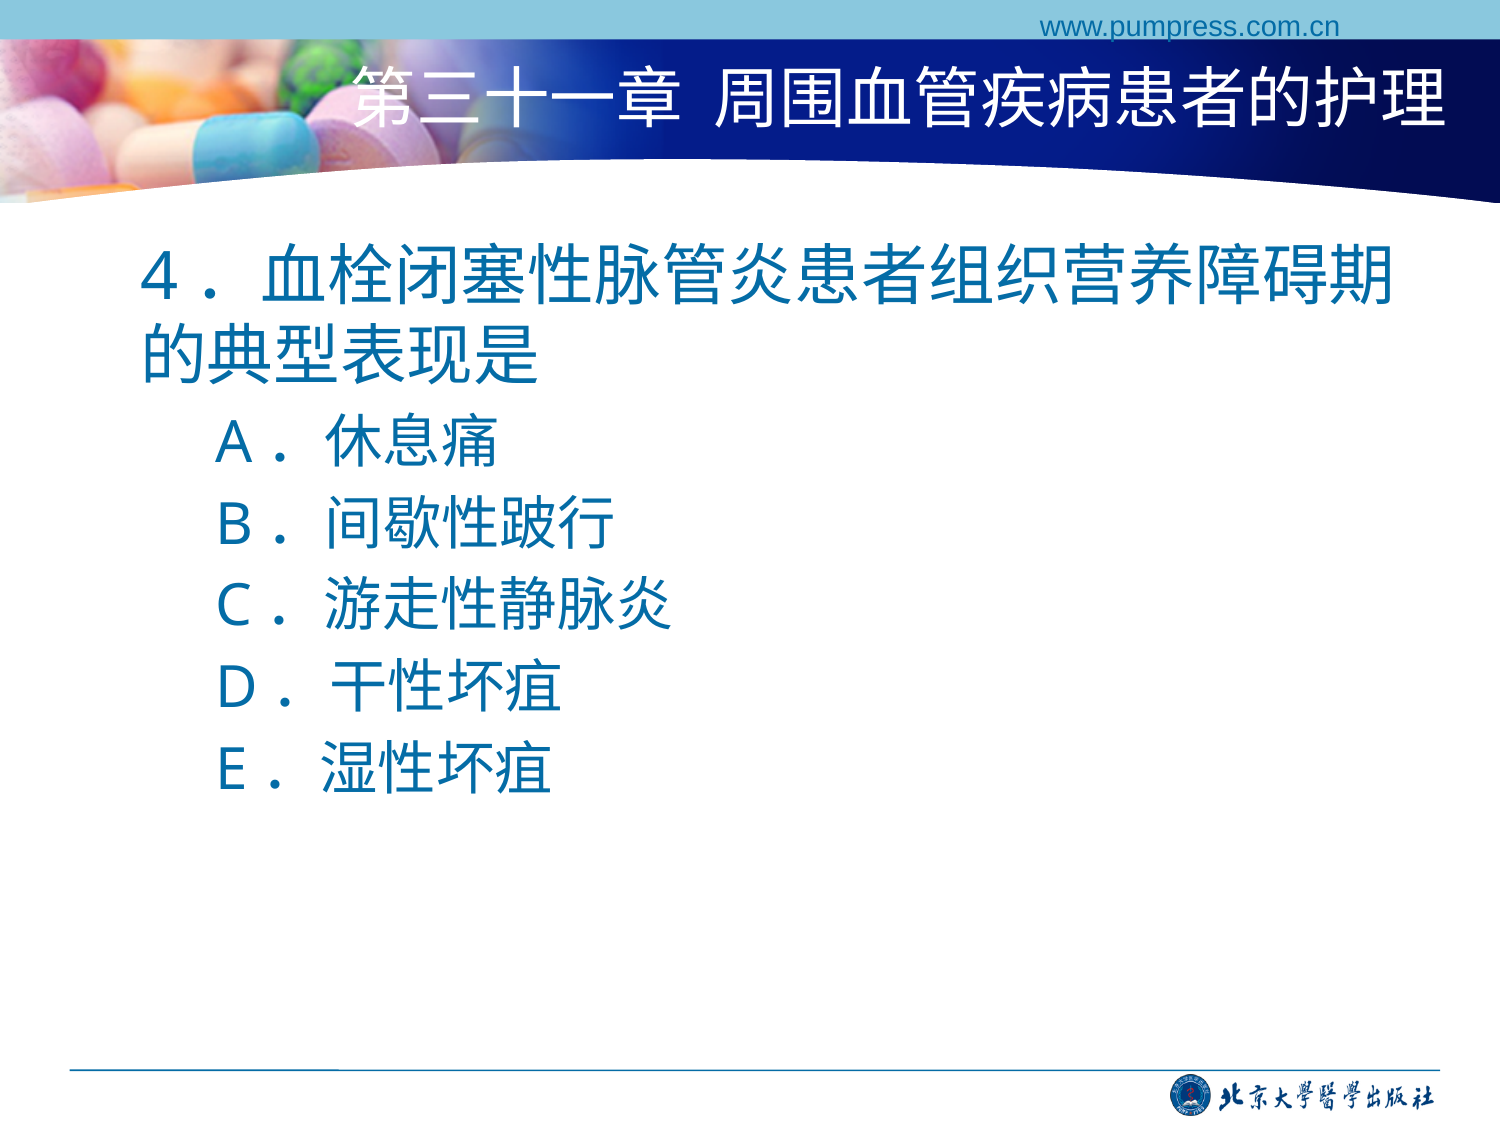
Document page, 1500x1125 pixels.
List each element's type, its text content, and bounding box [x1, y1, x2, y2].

picture [0, 40, 1500, 203]
title 第三十一章 周围血管疾病患者的护理 [137, 49, 1463, 143]
list 4．血栓闭塞性脉管炎患者组织营养障碍期的典型表现是 A．休息痛 B．间歇性跛行 C．游走性静脉炎 D．干性坏疽 E．湿性坏疽 [49, 224, 1463, 1026]
slide_number www.pumpress.com.cn [1025, 0, 1463, 38]
picture [1170, 1074, 1436, 1118]
